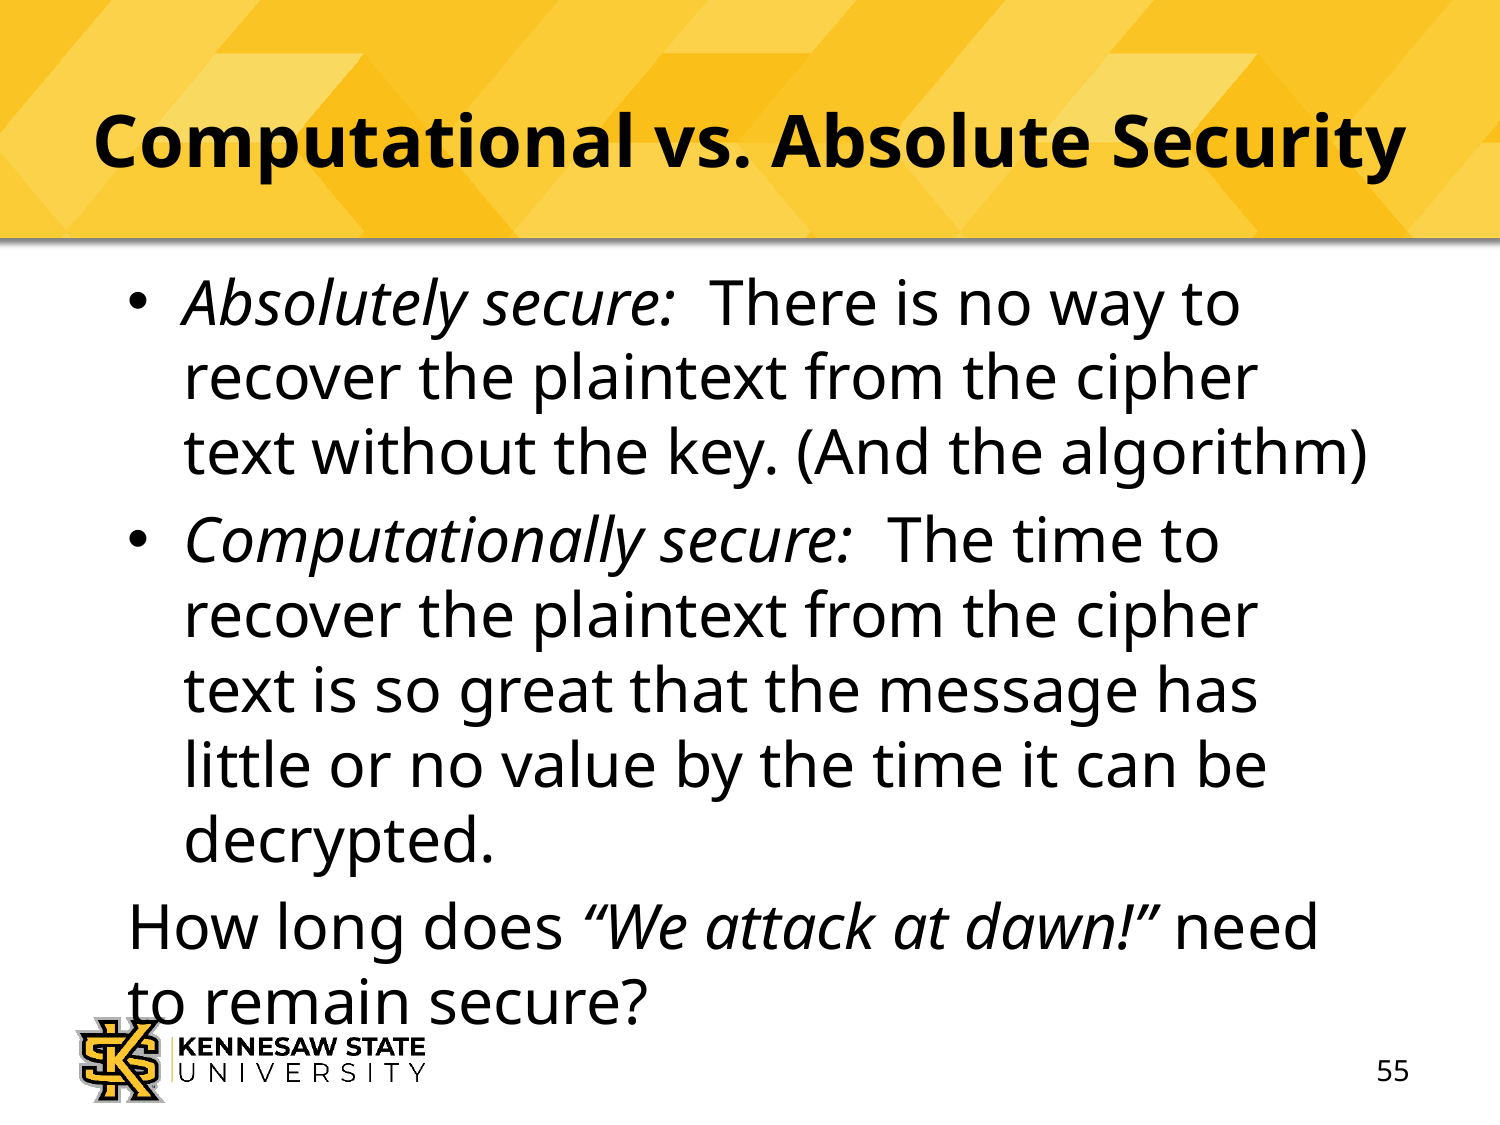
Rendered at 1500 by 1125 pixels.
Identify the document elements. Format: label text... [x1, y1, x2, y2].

picture [75, 1017, 425, 1103]
slide_number 55 [1074, 1042, 1425, 1103]
title Computational vs. Absolute Security [75, 45, 1425, 233]
picture [0, 0, 1500, 251]
list Absolutely secure: There is no way to recover the plaintext from the cipher text without the key. (And the algorithm) Computationally secure: The time to recover the plaintext from the cipher text is so great that the message has little or no value by the time it can be decrypted. How long does “We attack at dawn!” need to remain secure? [112, 255, 1401, 1088]
